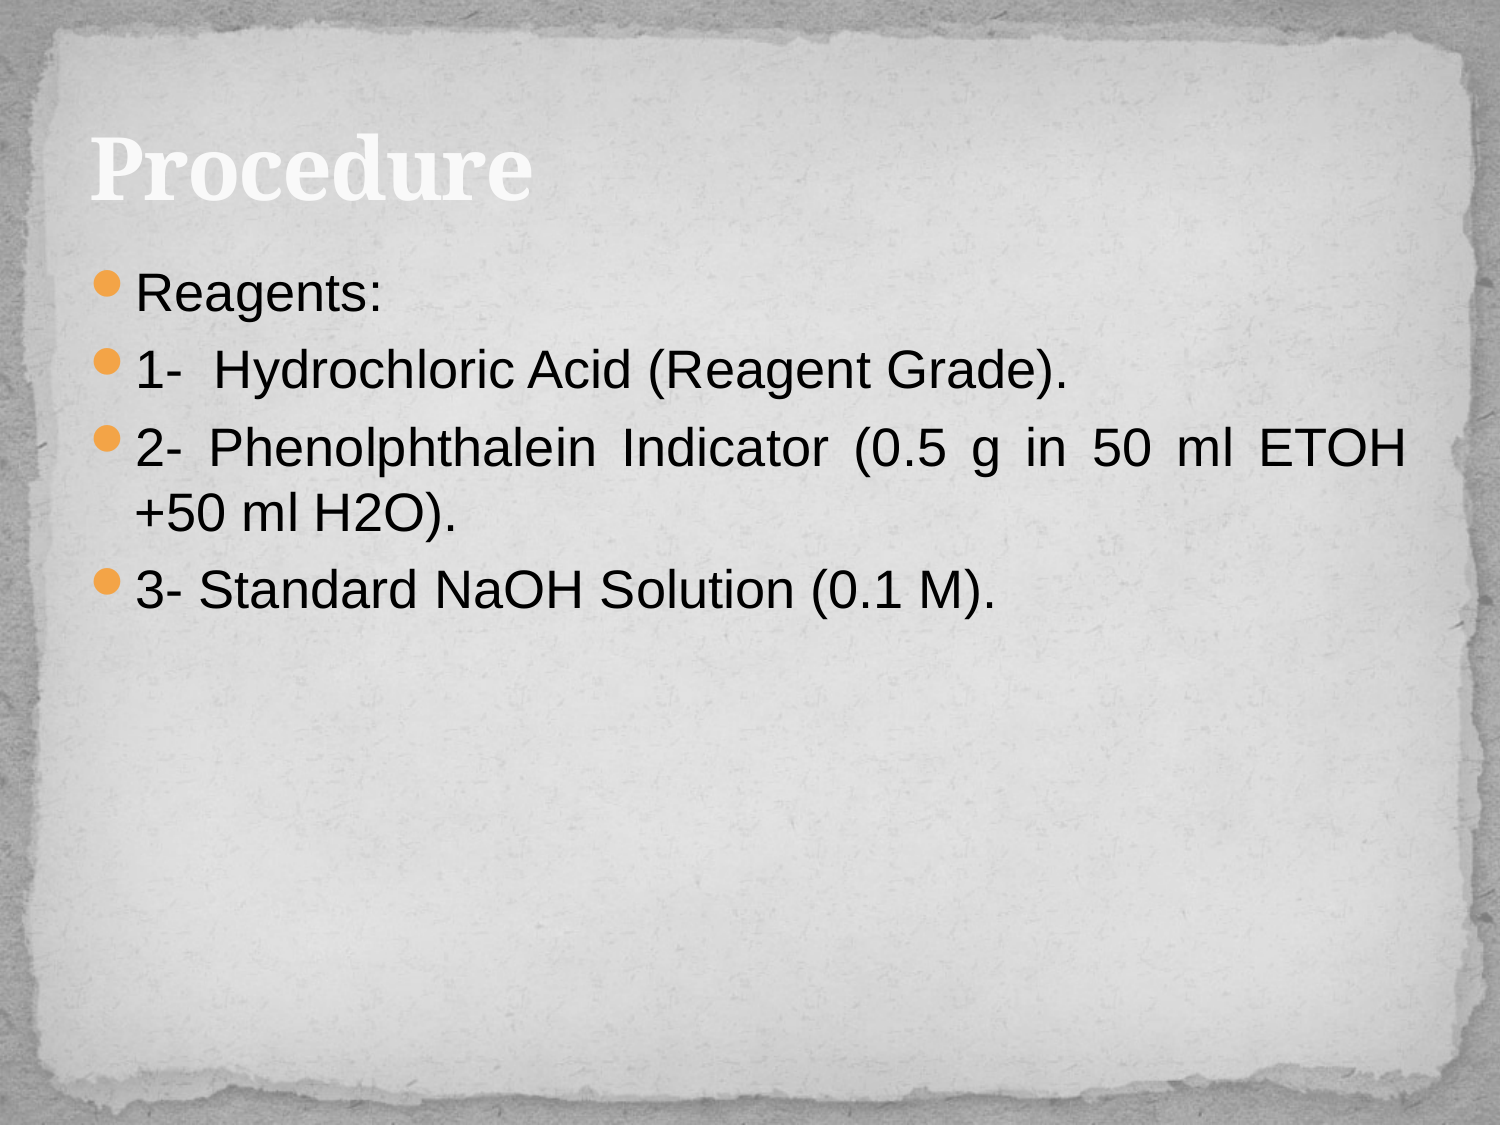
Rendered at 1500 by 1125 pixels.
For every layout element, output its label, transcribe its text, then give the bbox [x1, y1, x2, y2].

list Reagents: 1- Hydrochloric Acid (Reagent Grade). 2- Phenolphthalein Indicator (0.5 g in 50 ml ETOH +50 ml H2O). 3- Standard NaOH Solution (0.1 M). [75, 249, 1425, 1000]
title Procedure [74, 24, 1425, 225]
